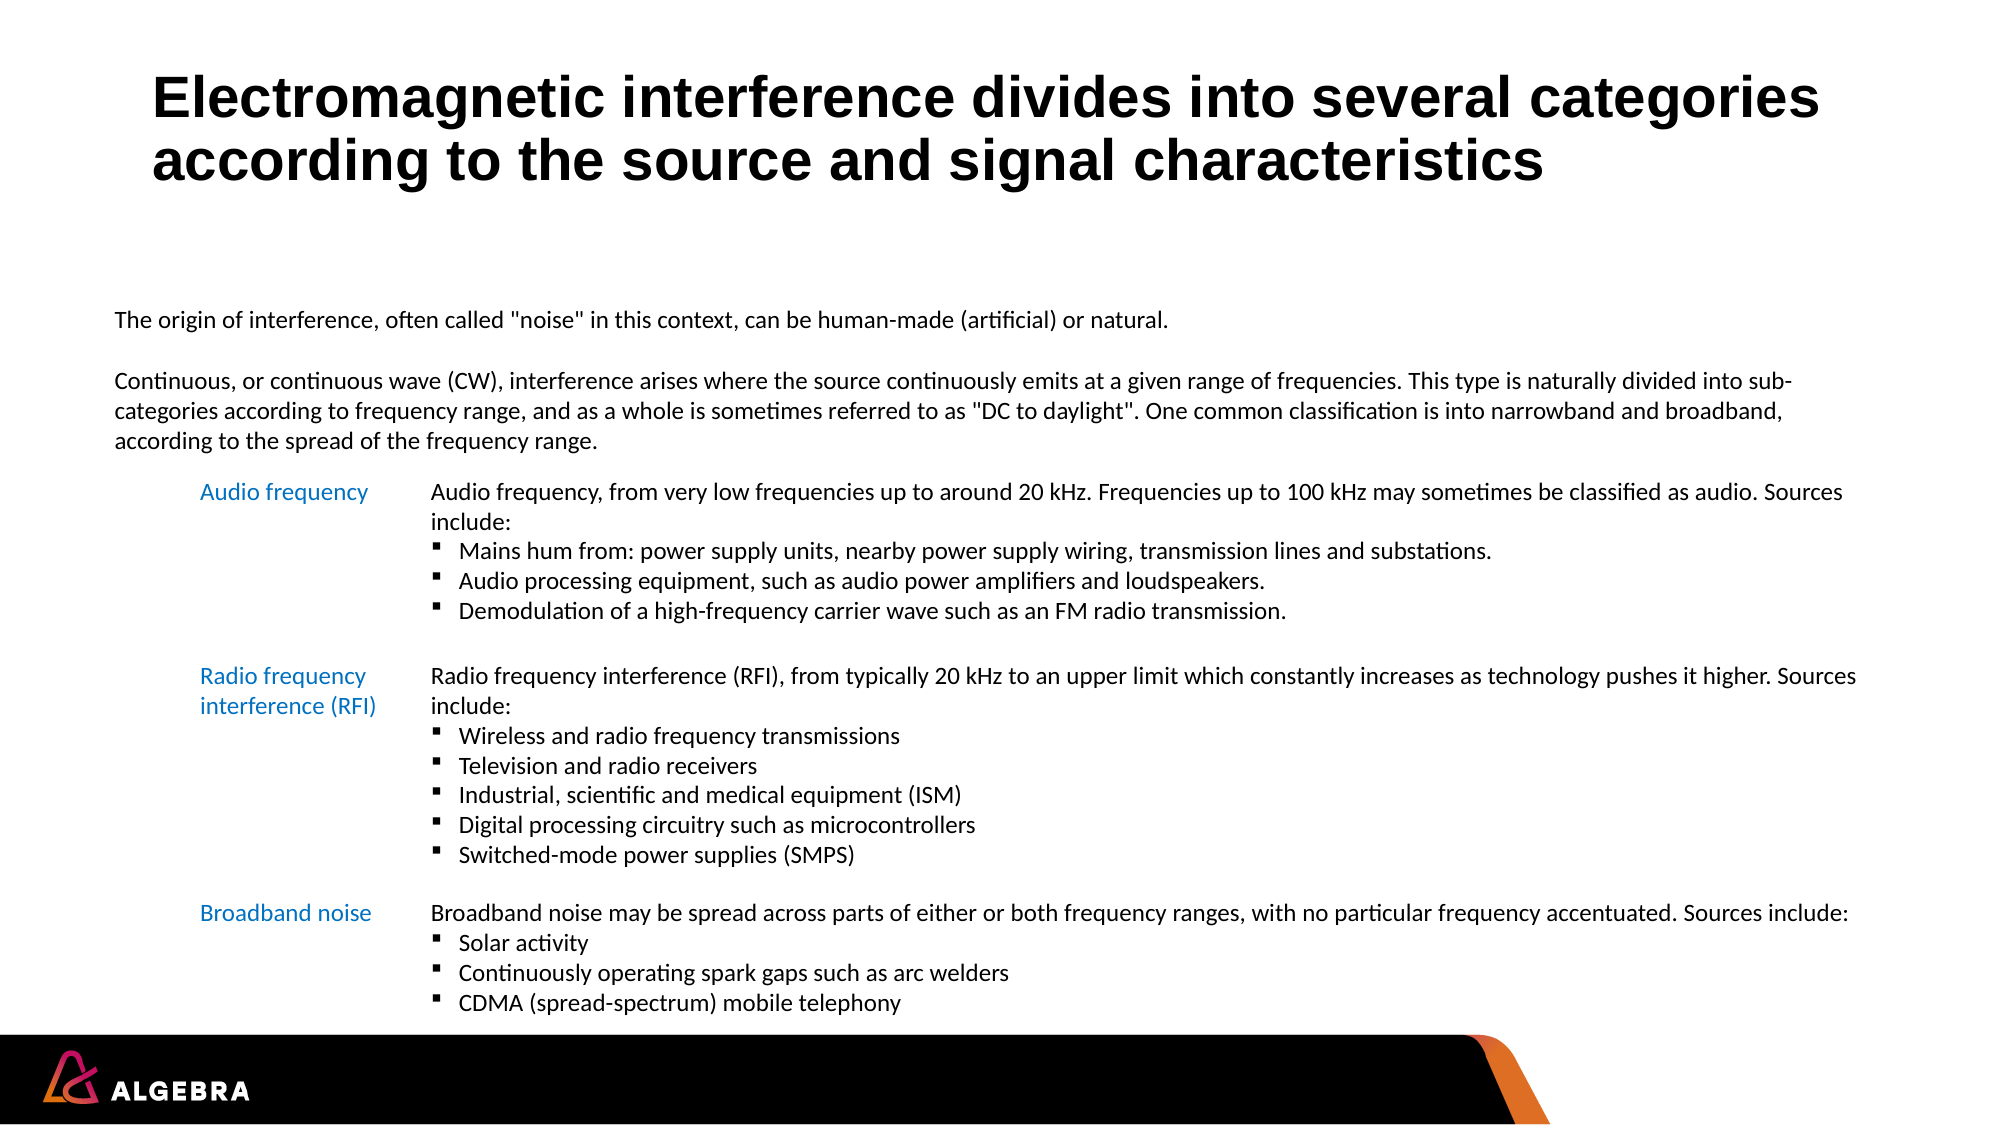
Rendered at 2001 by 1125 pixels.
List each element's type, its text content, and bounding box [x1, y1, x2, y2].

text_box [185, 651, 1900, 877]
text_box The origin of interference, often called "noise" in this context, can be human-made (artificial) or natural. [99, 295, 1901, 341]
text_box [185, 889, 1900, 1020]
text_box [185, 467, 1900, 639]
picture [0, 1034, 1733, 1125]
title Electromagnetic interference divides into several categories according to the source and signal characteristics [137, 59, 1863, 278]
text_box Continuous, or continuous wave (CW), interference arises where the source continuously emits at a given range of frequencies. This type is naturally divided into sub-categories according to frequency range, and as a whole is sometimes referred to as "DC to daylight". One common classification is into narrowband and broadband, according to the spread of the frequency range. [99, 356, 1901, 464]
